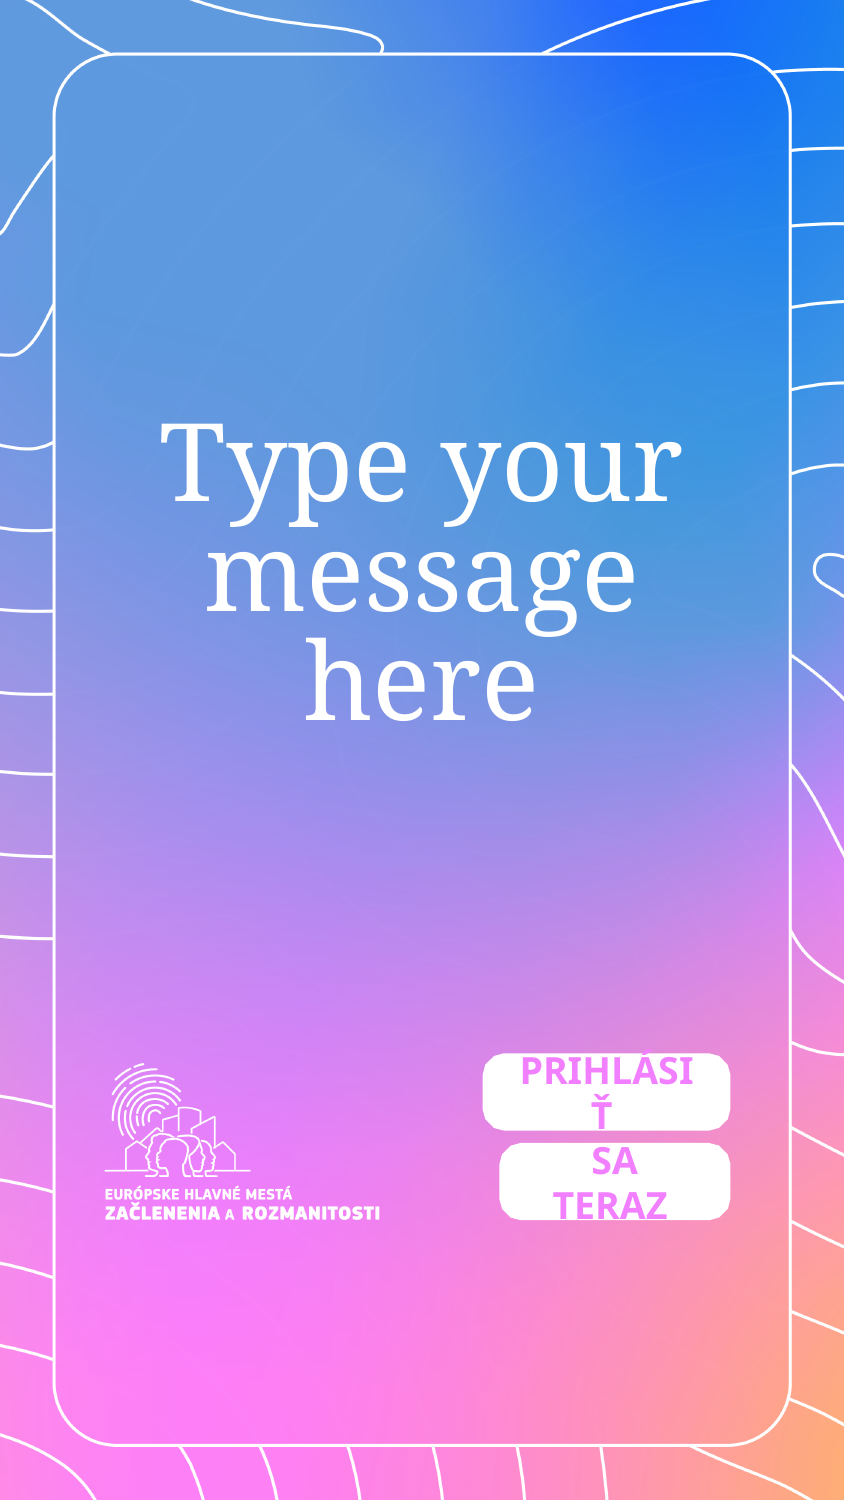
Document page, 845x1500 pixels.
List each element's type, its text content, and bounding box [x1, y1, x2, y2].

text_box SA TERAZ [513, 1156, 717, 1207]
text_box PRIHLÁSIŤ [496, 1067, 717, 1117]
picture [0, 0, 844, 1500]
title Type your message here [63, 163, 781, 993]
